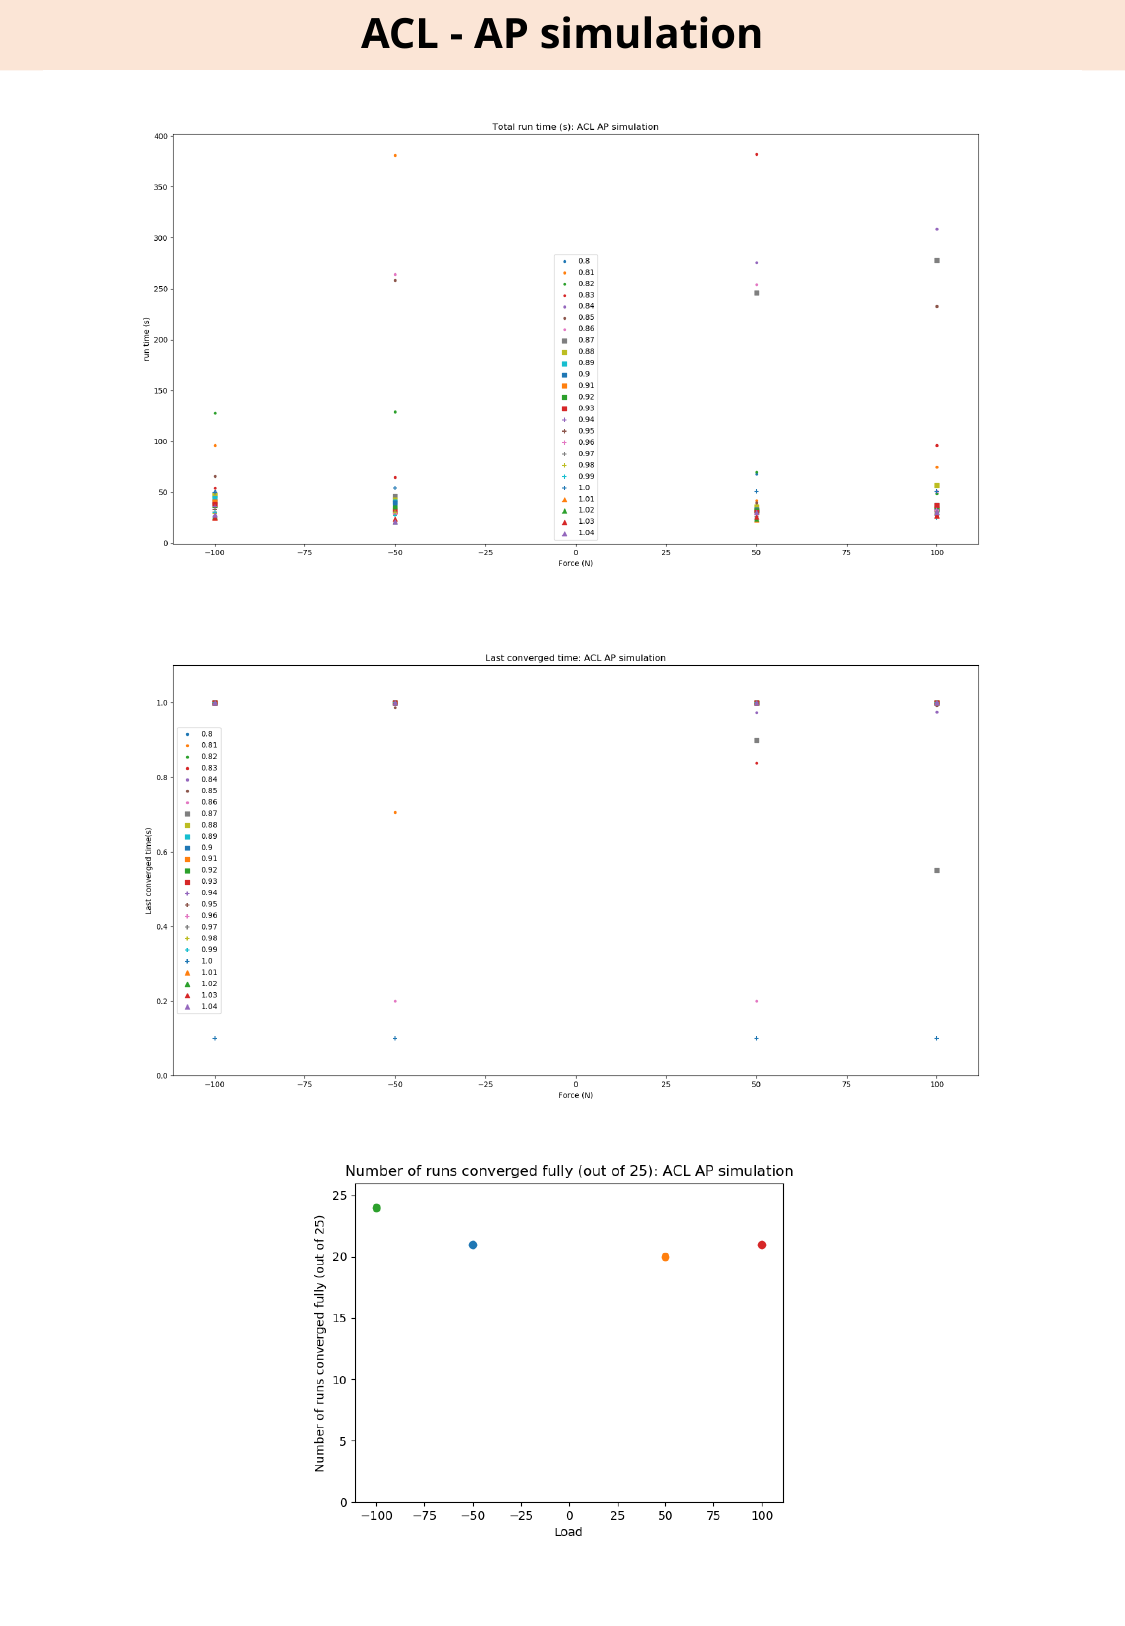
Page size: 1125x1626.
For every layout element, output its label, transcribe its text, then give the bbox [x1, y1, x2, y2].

text_box ACL - AP simulation [0, 0, 1125, 71]
picture [43, 70, 1082, 1547]
